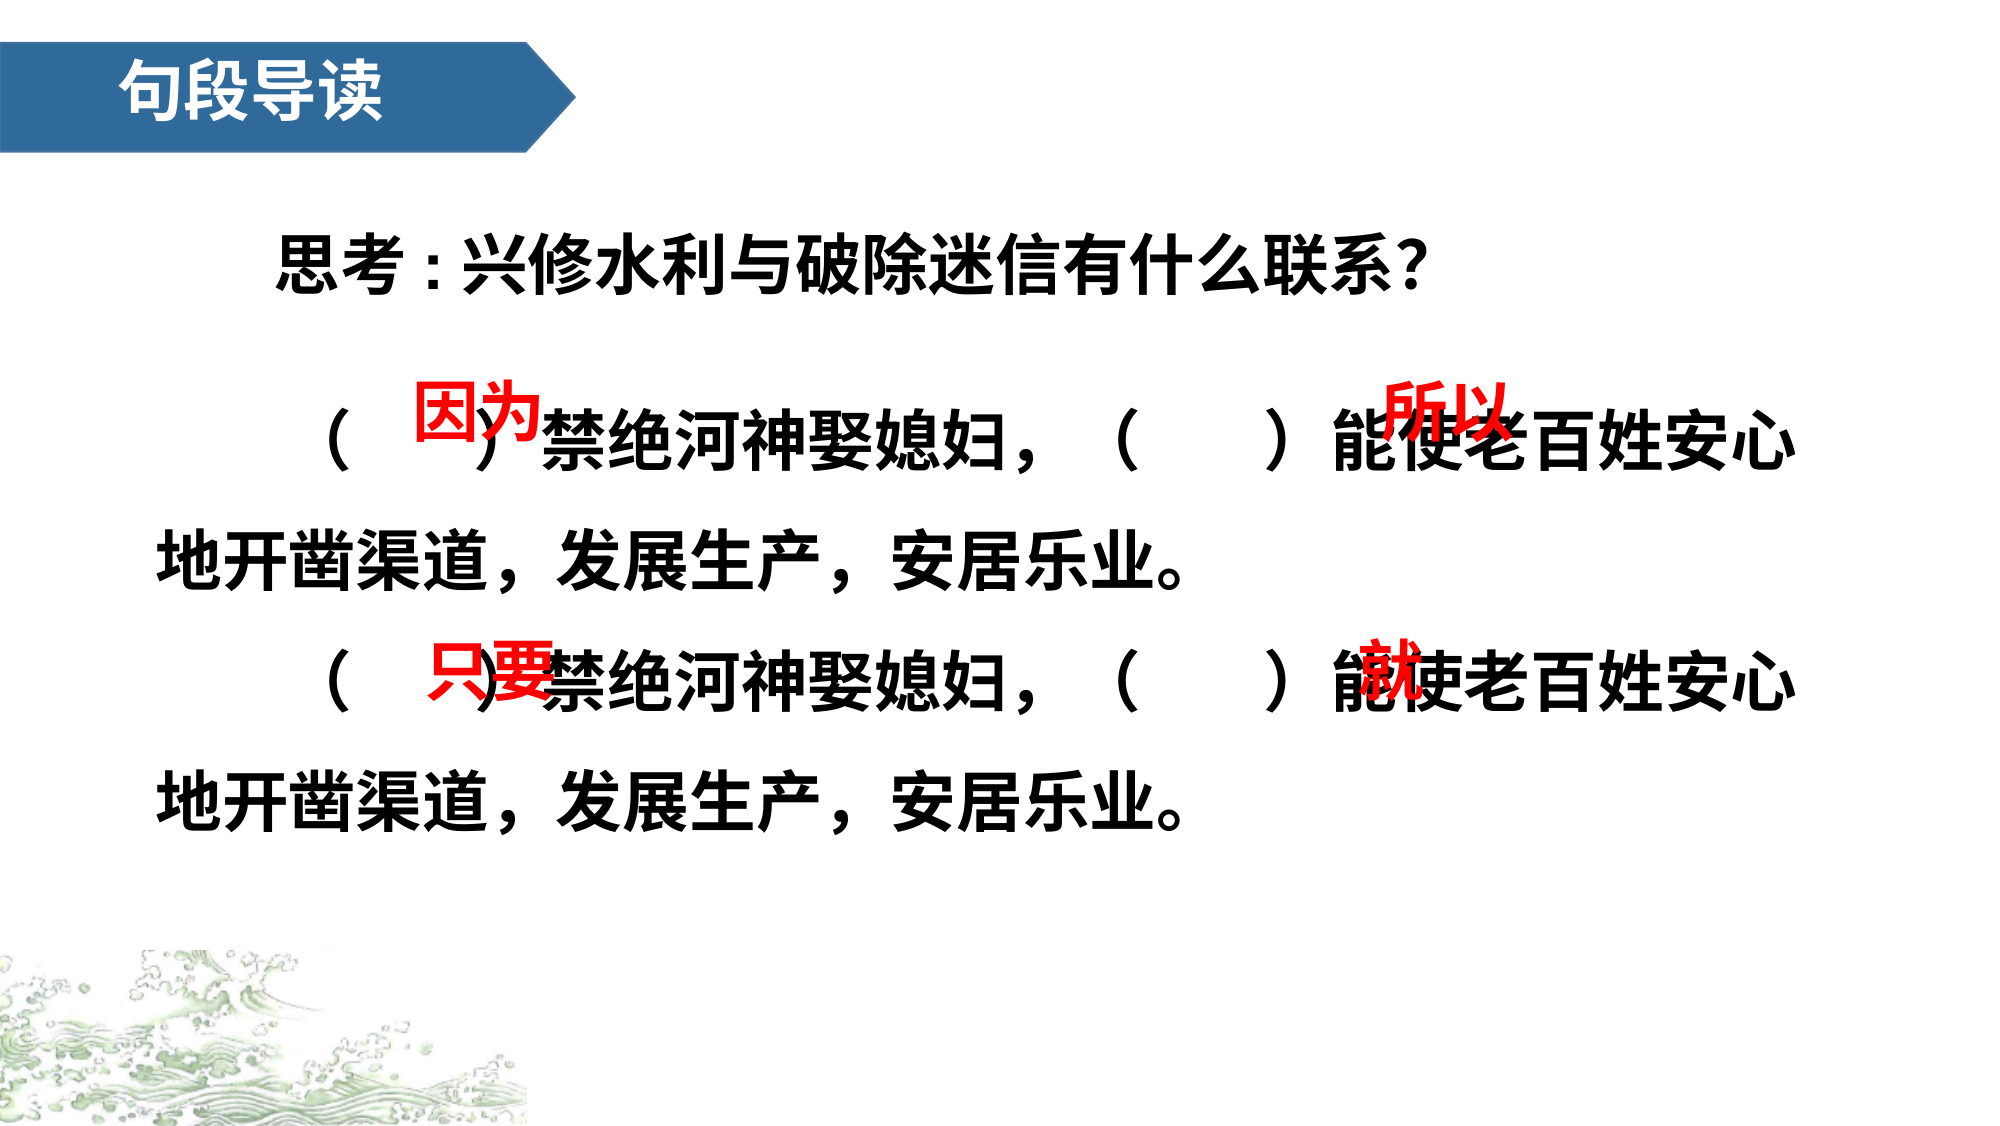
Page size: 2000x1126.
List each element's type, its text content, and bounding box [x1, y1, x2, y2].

text_box 因为 [397, 361, 575, 457]
text_box 只要 [409, 621, 587, 717]
picture [0, 950, 527, 1126]
list （ ）禁绝河神娶媳妇，（ ）能使老百姓安心地开凿渠道，发展生产，安居乐业。 （ ）禁绝河神娶媳妇，（ ）能使老百姓安心地开凿渠道，发展生产，安居乐业。 [137, 350, 1841, 982]
text_box 所以 [1366, 361, 1544, 457]
text_box 句段导读 [102, 50, 436, 133]
title 思考:兴修水利与破除迷信有什么联系？ [125, 149, 1839, 337]
text_box 就 [1342, 621, 1520, 717]
